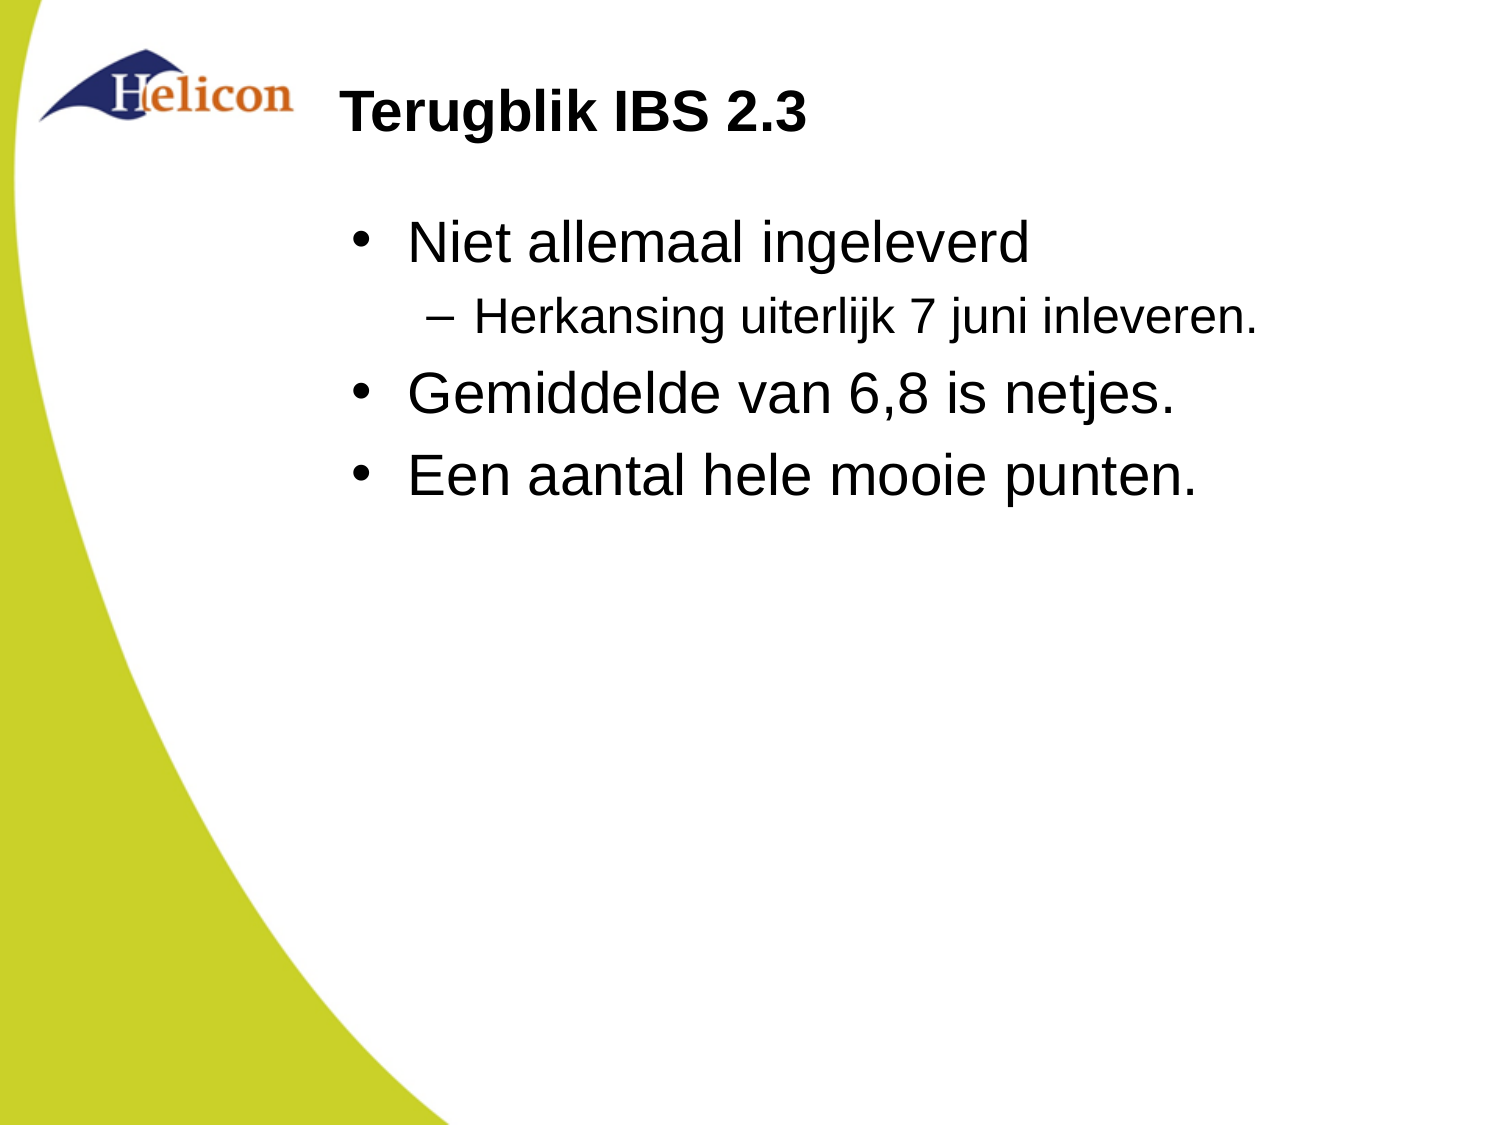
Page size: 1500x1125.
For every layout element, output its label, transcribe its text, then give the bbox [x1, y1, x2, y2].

title Terugblik IBS 2.3 [324, 54, 1415, 161]
list Niet allemaal ingeleverd Herkansing uiterlijk 7 juni inleveren. Gemiddelde van 6,8 is netjes. Een aantal hele mooie punten. [336, 196, 1425, 1005]
picture [0, 0, 1500, 1125]
